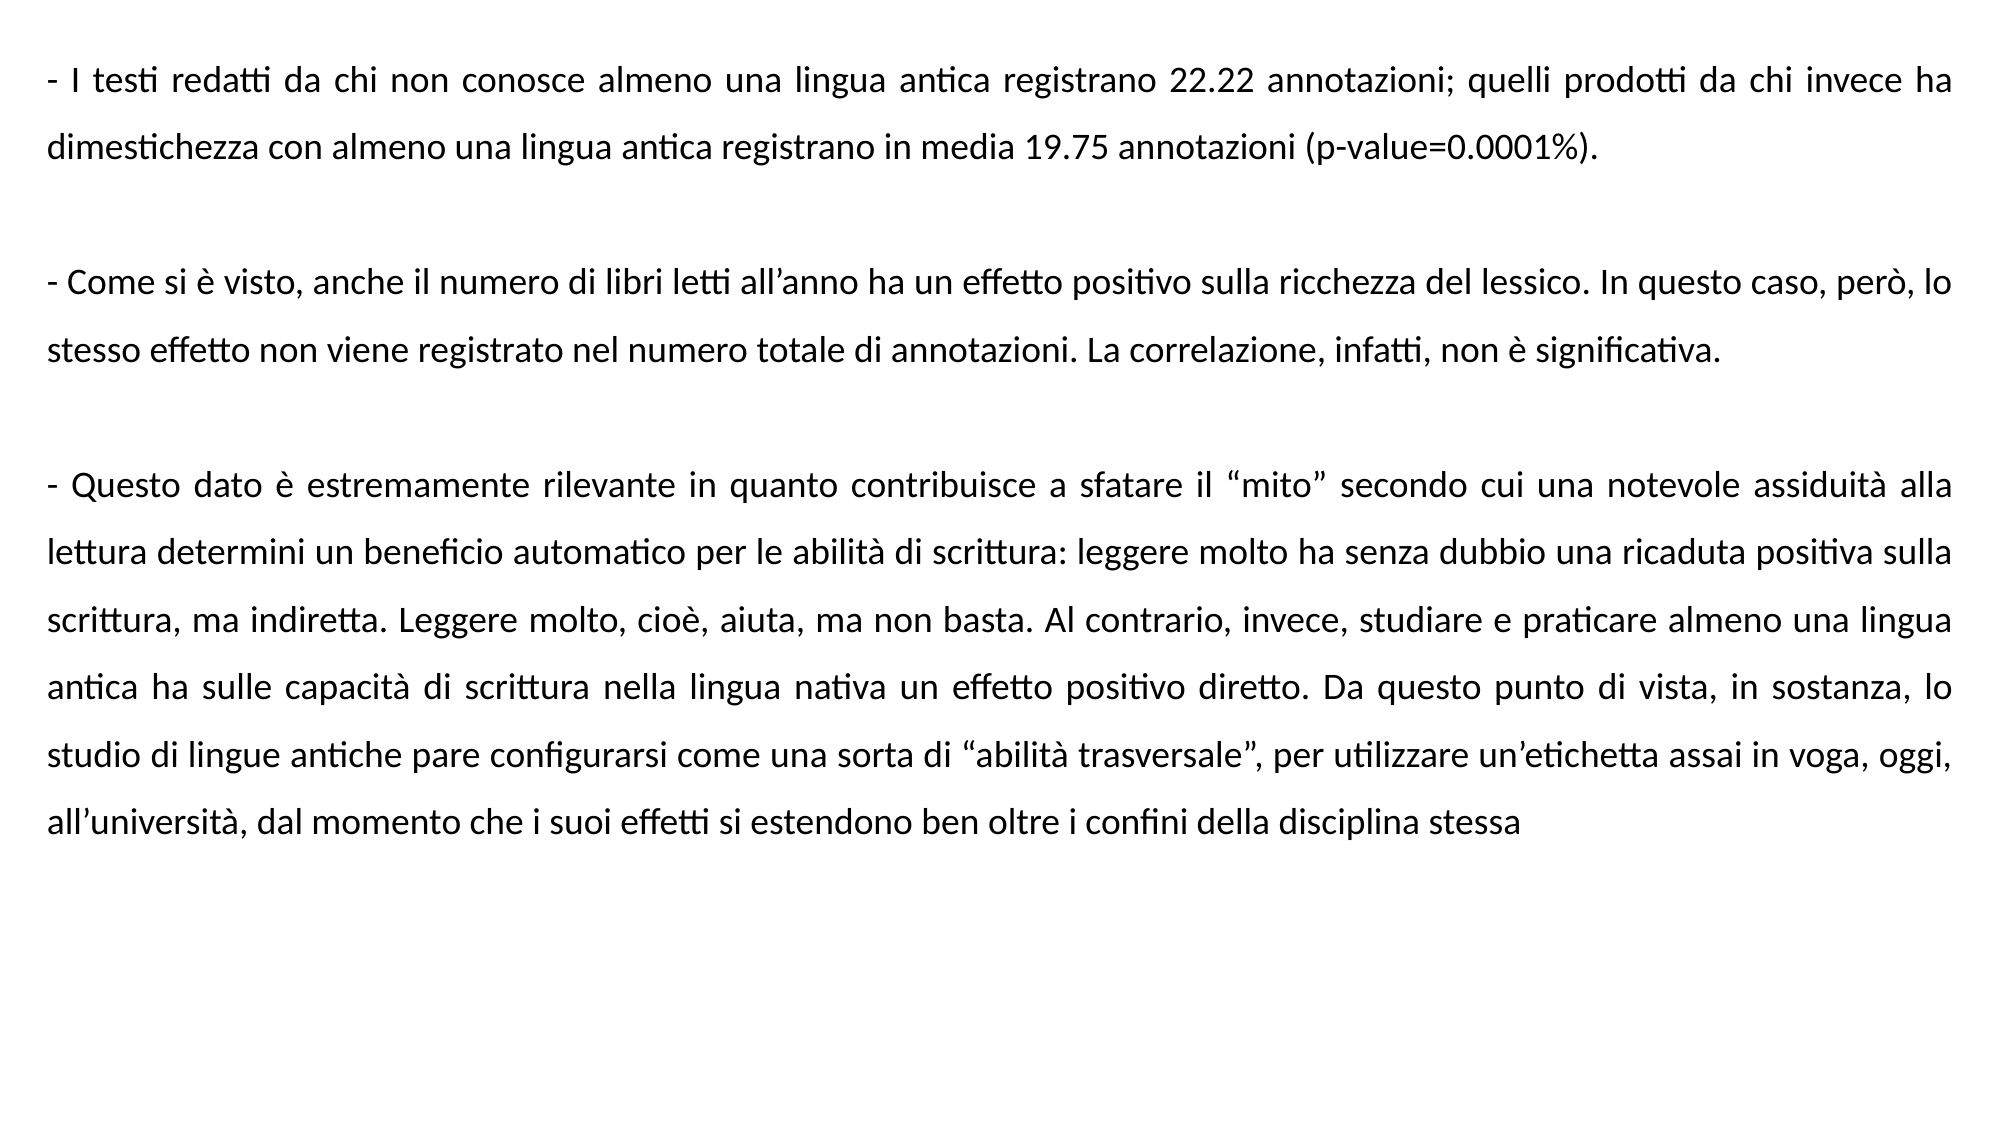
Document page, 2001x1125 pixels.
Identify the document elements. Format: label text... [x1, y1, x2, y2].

text_box - I testi redatti da chi non conosce almeno una lingua antica registrano 22.22 annotazioni; quelli prodotti da chi invece ha dimestichezza con almeno una lingua antica registrano in media 19.75 annotazioni (p-value=0.0001%). - Come si è visto, anche il numero di libri letti all’anno ha un effetto positivo sulla ricchezza del lessico. In questo caso, però, lo stesso effetto non viene registrato nel numero totale di annotazioni. La correlazione, infatti, non è significativa. - Questo dato è estremamente rilevante in quanto contribuisce a sfatare il “mito” secondo cui una notevole assiduità alla lettura determini un beneficio automatico per le abilità di scrittura: leggere molto ha senza dubbio una ricaduta positiva sulla scrittura, ma indiretta. Leggere molto, cioè, aiuta, ma non basta. Al contrario, invece, studiare e praticare almeno una lingua antica ha sulle capacità di scrittura nella lingua nativa un effetto positivo diretto. Da questo punto di vista, in sostanza, lo studio di lingue antiche pare configurarsi come una sorta di “abilità trasversale”, per utilizzare un’etichetta assai in voga, oggi, all’università, dal momento che i suoi effetti si estendono ben oltre i confini della disciplina stessa [32, 24, 1970, 850]
